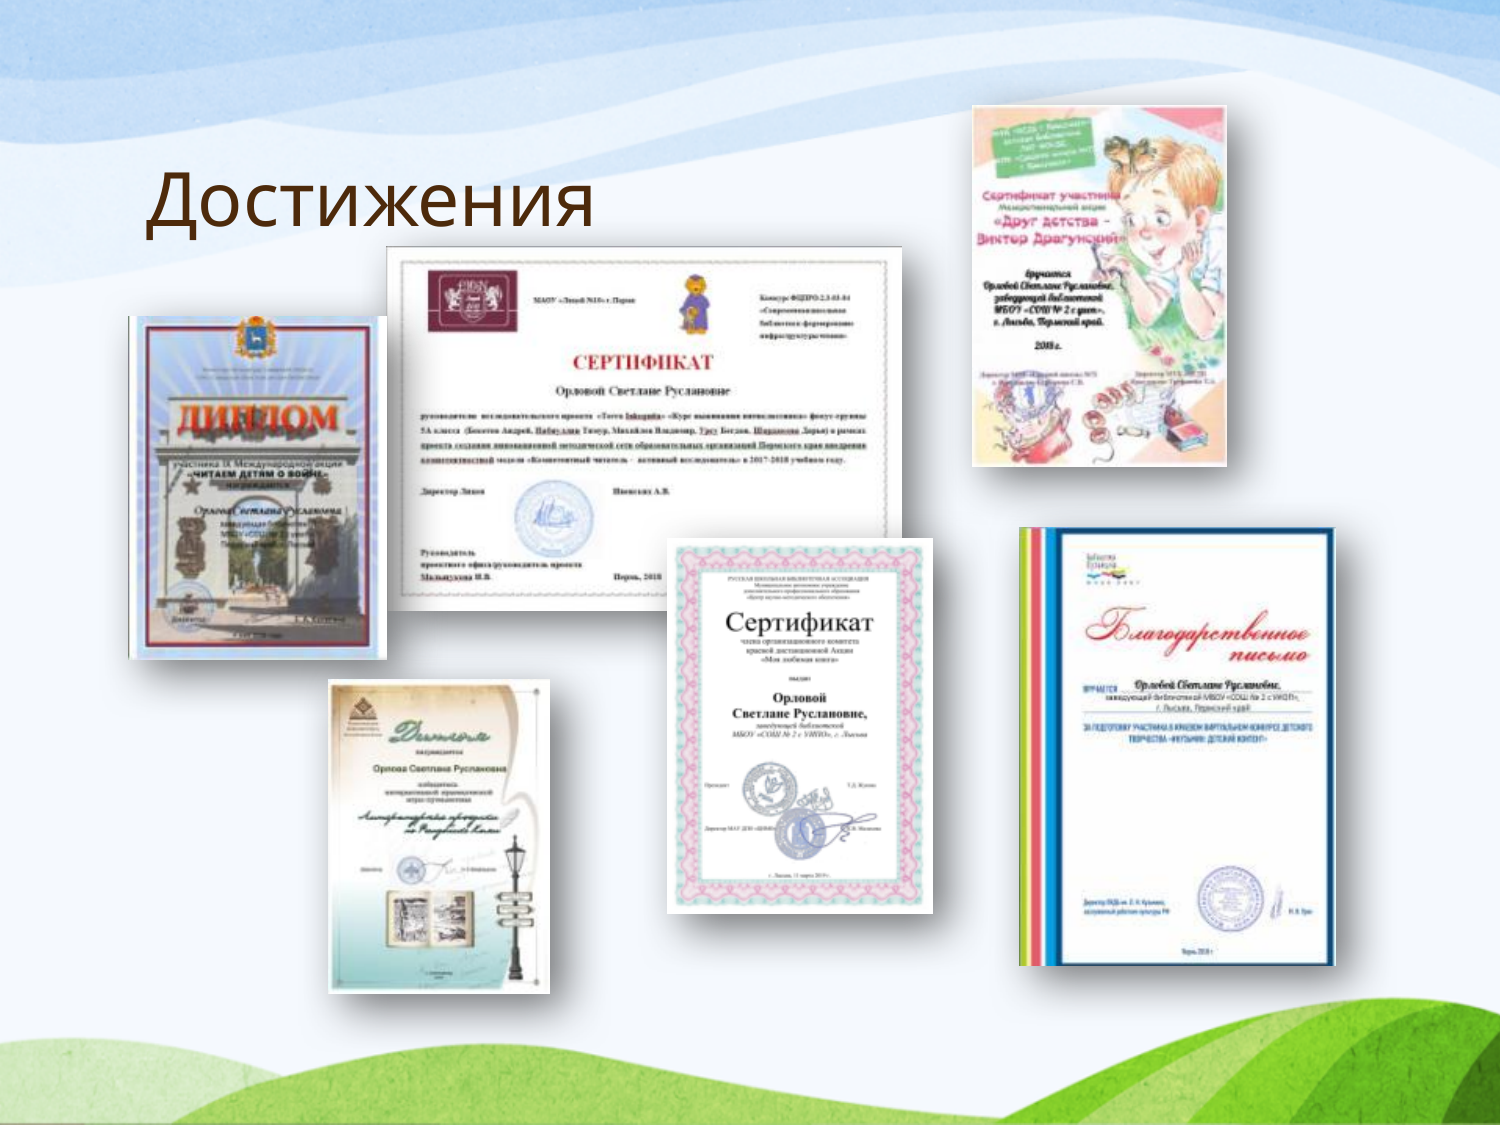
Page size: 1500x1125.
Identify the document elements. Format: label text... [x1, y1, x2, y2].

title Достижения [131, 50, 1369, 250]
picture [0, 0, 1500, 1125]
